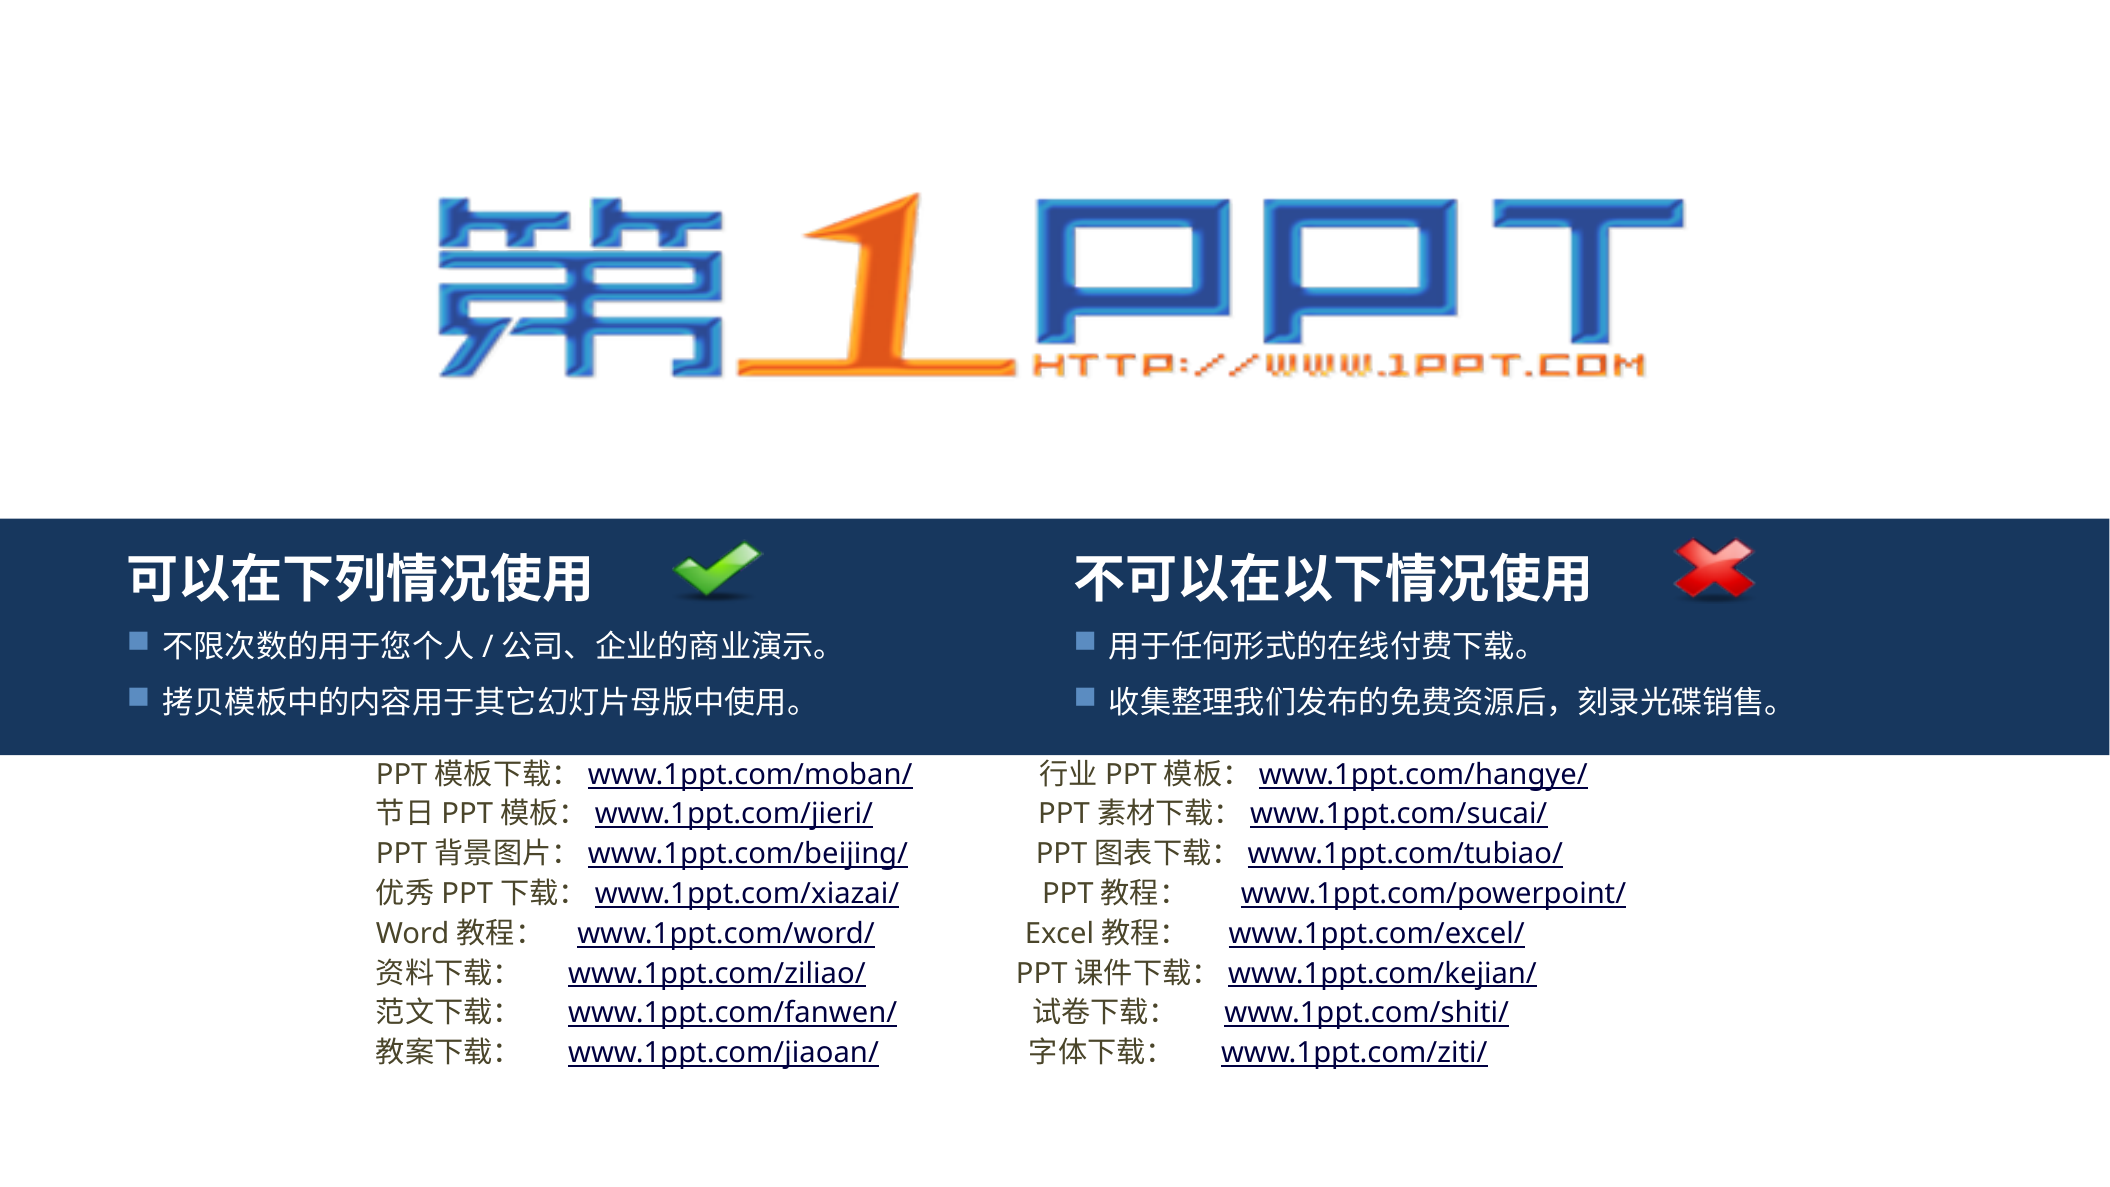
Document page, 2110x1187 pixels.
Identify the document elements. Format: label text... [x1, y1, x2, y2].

text_box PPT模板下载：www.1ppt.com/moban/ 行业PPT模板：www.1ppt.com/hangye/ 节日PPT模板：www.1ppt.com/jieri/ PPT素材下载：www.1ppt.com/sucai/ PPT背景图片：www.1ppt.com/beijing/ PPT图表下载：www.1ppt.com/tubiao/ 优秀PPT下载：www.1ppt.com/xiazai/ PPT教程： www.1ppt.com/powerpoint/ Word教程： www.1ppt.com/word/ Excel教程： www.1ppt.com/excel/ 资料下载： www.1ppt.com/ziliao/ PPT课件下载：www.1ppt.com/kejian/ 范文下载： www.1ppt.com/fanwen/ 试卷下载： www.1ppt.com/shiti/ 教案下载： www.1ppt.com/jiaoan/ 字体下载： www.1ppt.com/ziti/ [355, 804, 1848, 1063]
picture [189, 54, 1969, 519]
picture [1668, 535, 1760, 605]
text_box [0, 518, 2110, 756]
picture [672, 535, 764, 605]
text_box 可以在下列情况使用 不限次数的用于您个人/公司、企业的商业演示。 拷贝模板中的内容用于其它幻灯片母版中使用。 [107, 535, 1055, 816]
text_box 不可以在以下情况使用 用于任何形式的在线付费下载。 收集整理我们发布的免费资源后，刻录光碟销售。 [1054, 535, 2002, 804]
